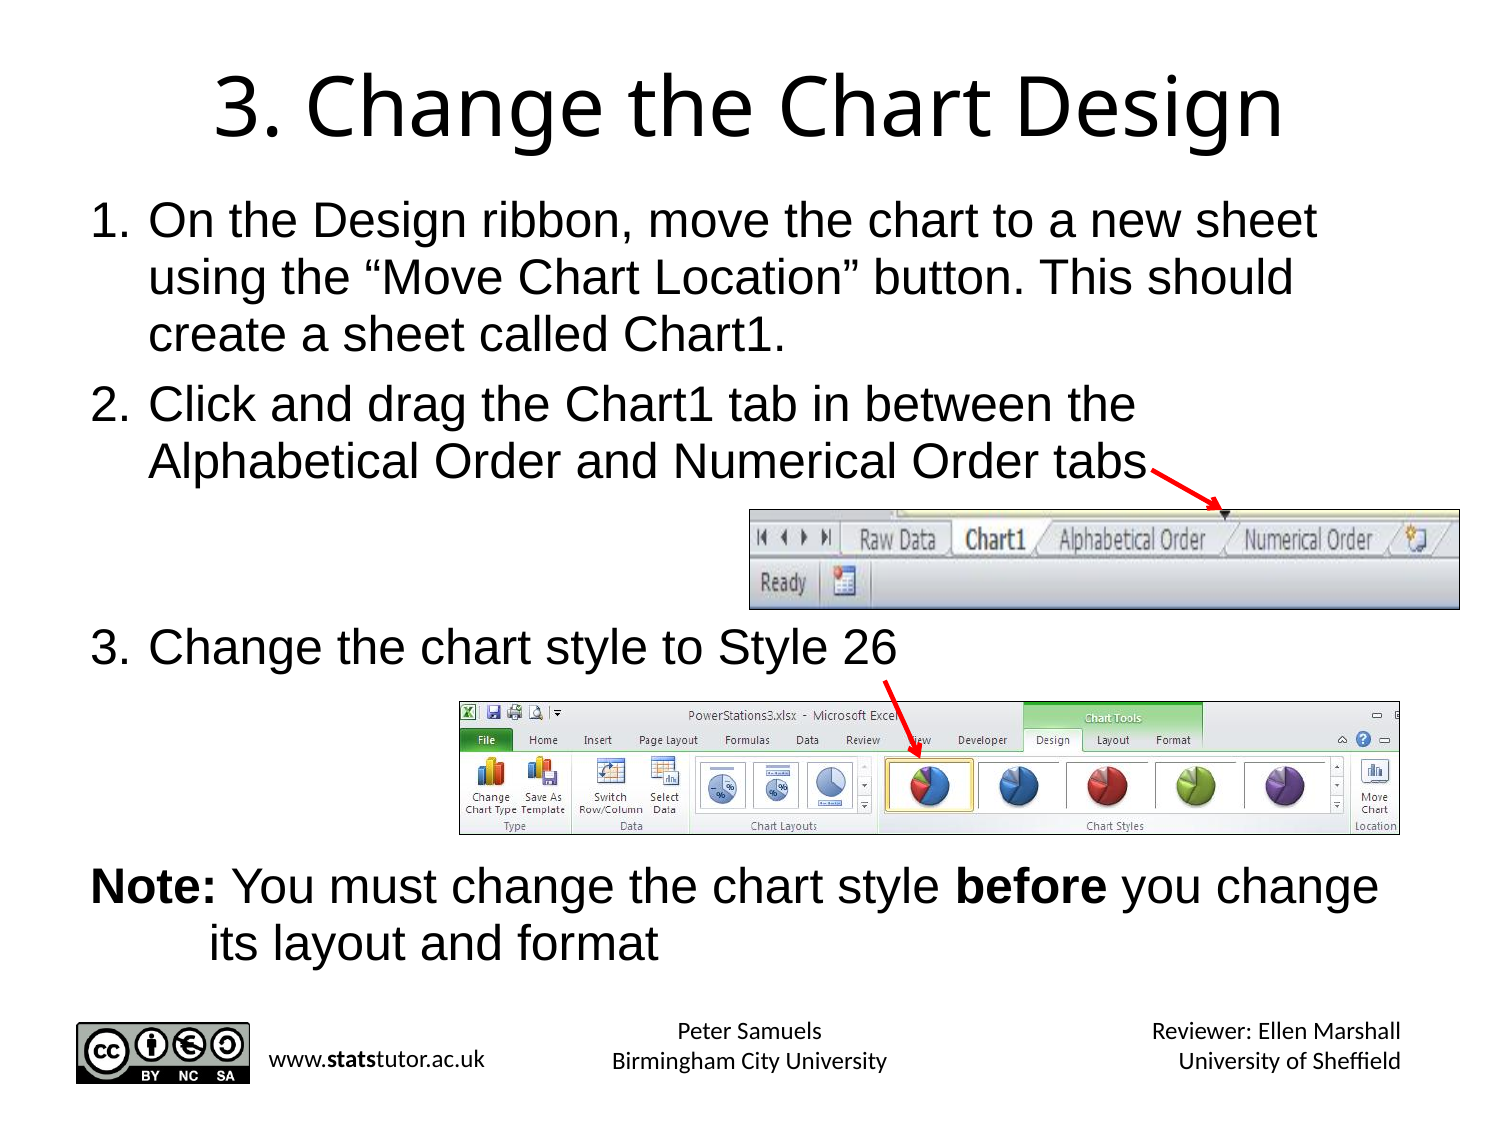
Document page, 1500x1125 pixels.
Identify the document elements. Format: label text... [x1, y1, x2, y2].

picture [76, 1022, 251, 1084]
list On the Design ribbon, move the chart to a new sheet using the “Move Chart Location” button. This should create a sheet called Chart1. Click and drag the Chart1 tab in between the Alphabetical Order and Numerical Order tabs Change the chart style to Style 26 Note: You must change the chart style before you change its layout and format [75, 184, 1425, 988]
picture [748, 509, 1460, 610]
text_box www.statstutor.ac.uk [254, 1035, 550, 1080]
text_box Reviewer: Ellen Marshall University of Sheffield [1038, 1007, 1417, 1083]
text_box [884, 680, 921, 759]
text_box Peter Samuels Birmingham City University [549, 1007, 951, 1083]
title 3. Change the Chart Design [75, 45, 1425, 161]
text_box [1151, 469, 1223, 511]
picture [459, 701, 1400, 835]
